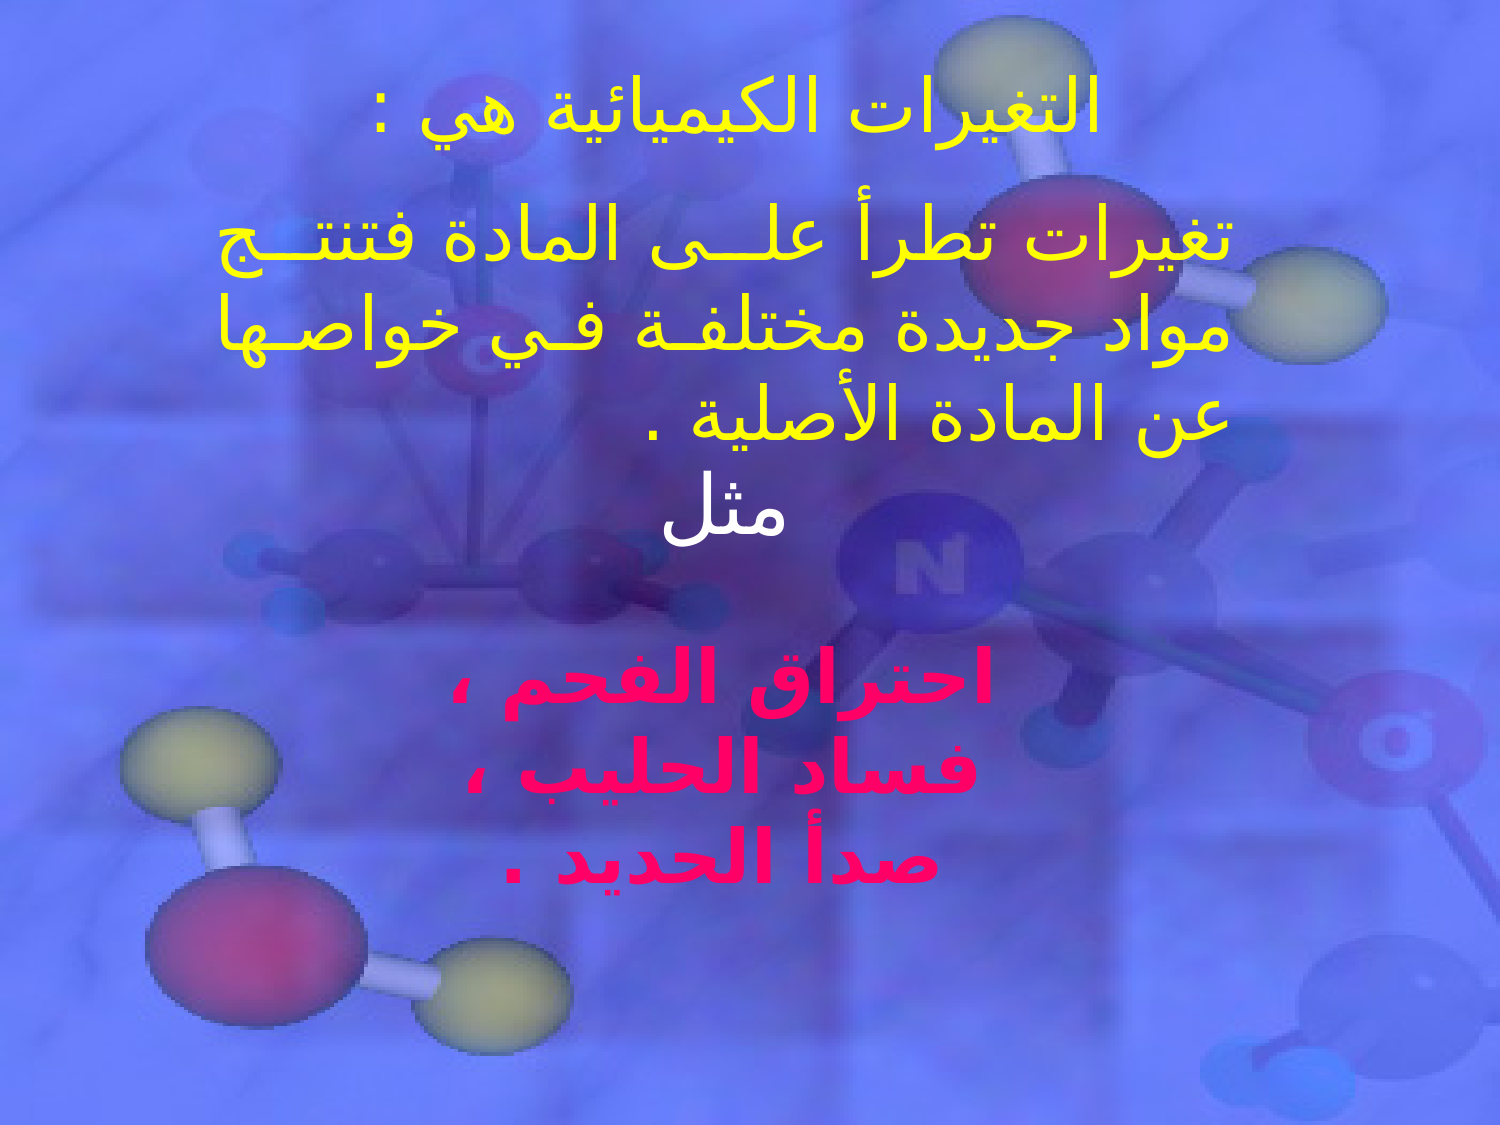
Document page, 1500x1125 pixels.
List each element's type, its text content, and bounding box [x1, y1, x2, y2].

picture [0, 0, 1500, 1125]
text_box التغيرات الكيميائية هي : تغيرات تطرأ على المادة فتنتج مواد جديدة مختلفة في خواصها عن المادة الأصلية . [199, 50, 1250, 463]
text_box مثل [631, 463, 845, 559]
text_box احتراق الفحم ، فساد الحليب ، صدأ الحديد . [372, 621, 1073, 907]
